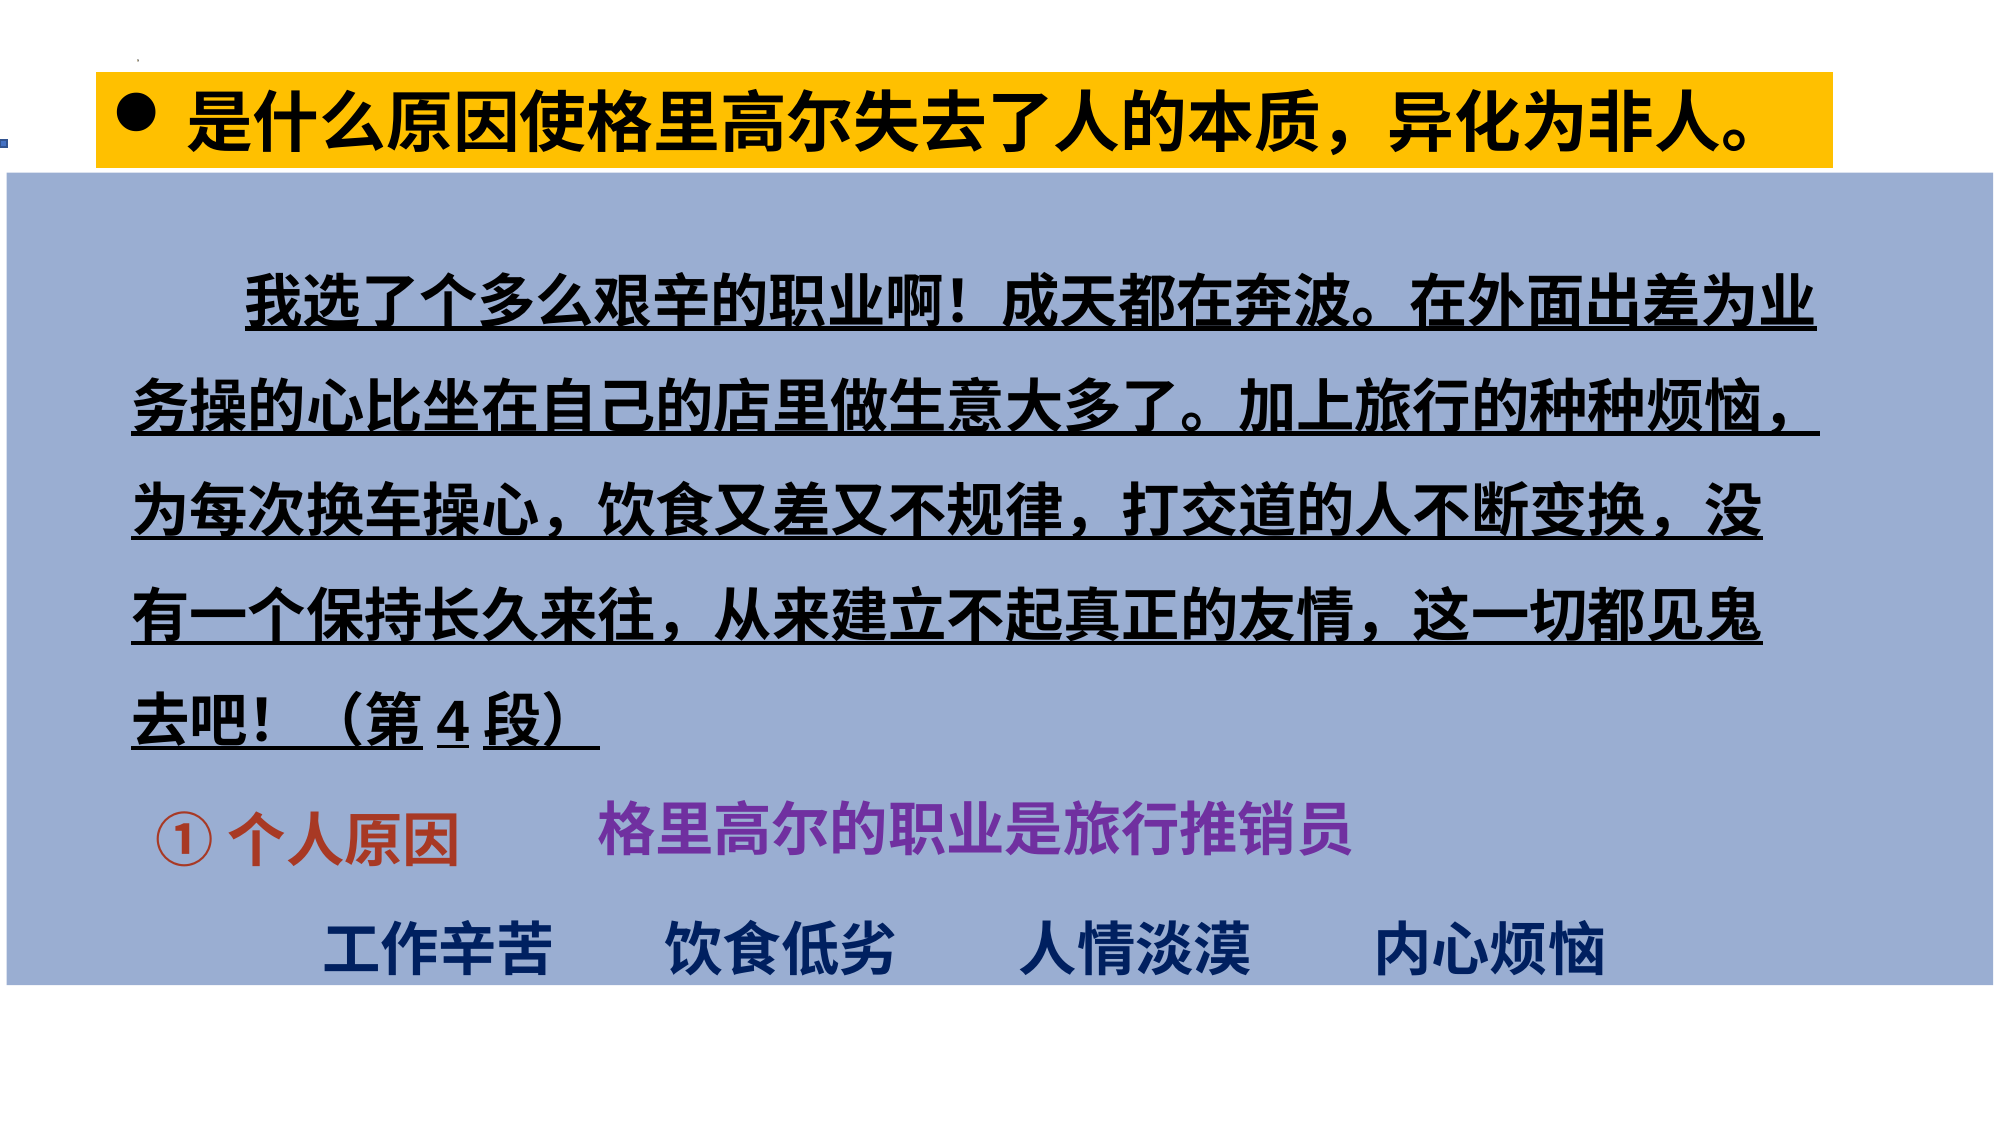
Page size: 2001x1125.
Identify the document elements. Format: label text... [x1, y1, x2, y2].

text_box 人情淡漠 [1001, 903, 1270, 991]
text_box 饮食低劣 [646, 903, 916, 991]
text_box ①个人原因 [124, 795, 476, 881]
text_box 内心烦恼 [1355, 903, 1625, 991]
text_box 我选了个多么艰辛的职业啊！成天都在奔波。在外面出差为业务操的心比坐在自己的店里做生意大多了。加上旅行的种种烦恼，为每次换车操心，饮食又差又不规律，打交道的人不断变换，没有一个保持长久来往，从来建立不起真正的友情，这一切都见鬼去吧！（第4段） [116, 221, 1835, 761]
text_box 是什么原因使格里高尔失去了人的本质，异化为非人。 [96, 72, 1833, 168]
text_box [0, 139, 8, 148]
text_box 格里高尔的职业是旅行推销员 [582, 785, 1370, 870]
text_box 工作辛苦 [304, 903, 574, 991]
